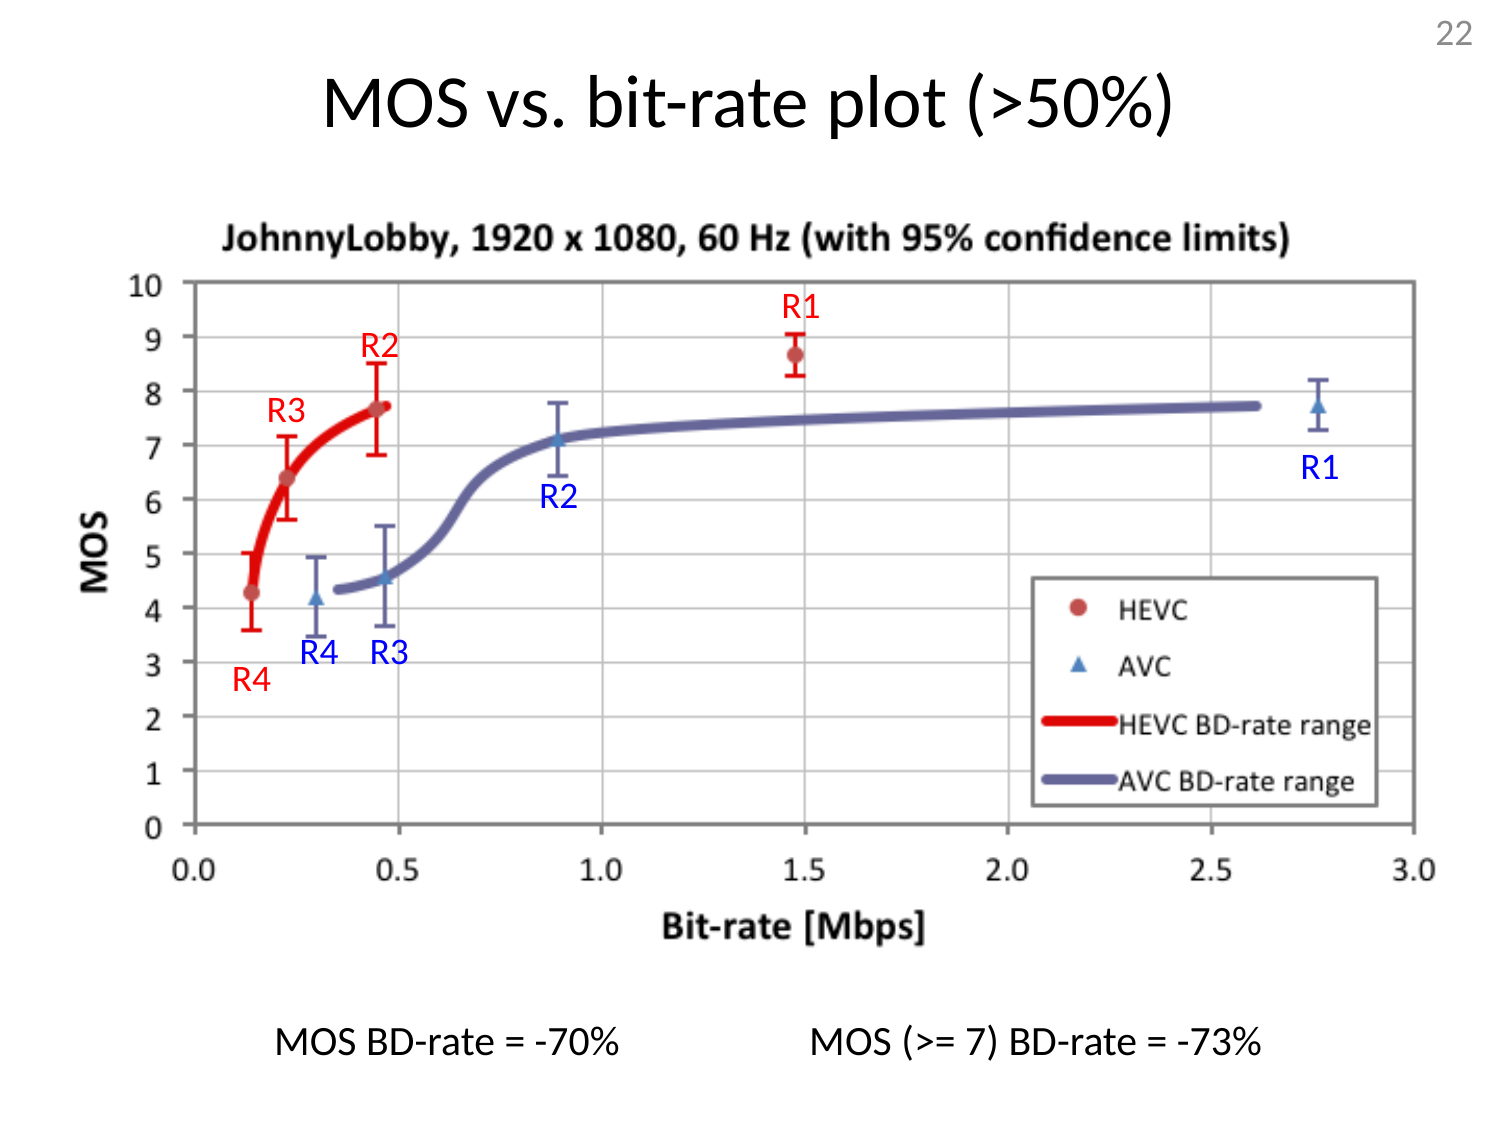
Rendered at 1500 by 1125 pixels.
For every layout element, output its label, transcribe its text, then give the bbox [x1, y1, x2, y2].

picture [0, 172, 1500, 953]
text_box MOS BD-rate = -70% MOS (>= 7) BD-rate = -73% [259, 1006, 1278, 1071]
slide_number 22 [1374, 0, 1489, 60]
text_box MOS vs. bit-rate plot (>50%) [26, 45, 1473, 158]
